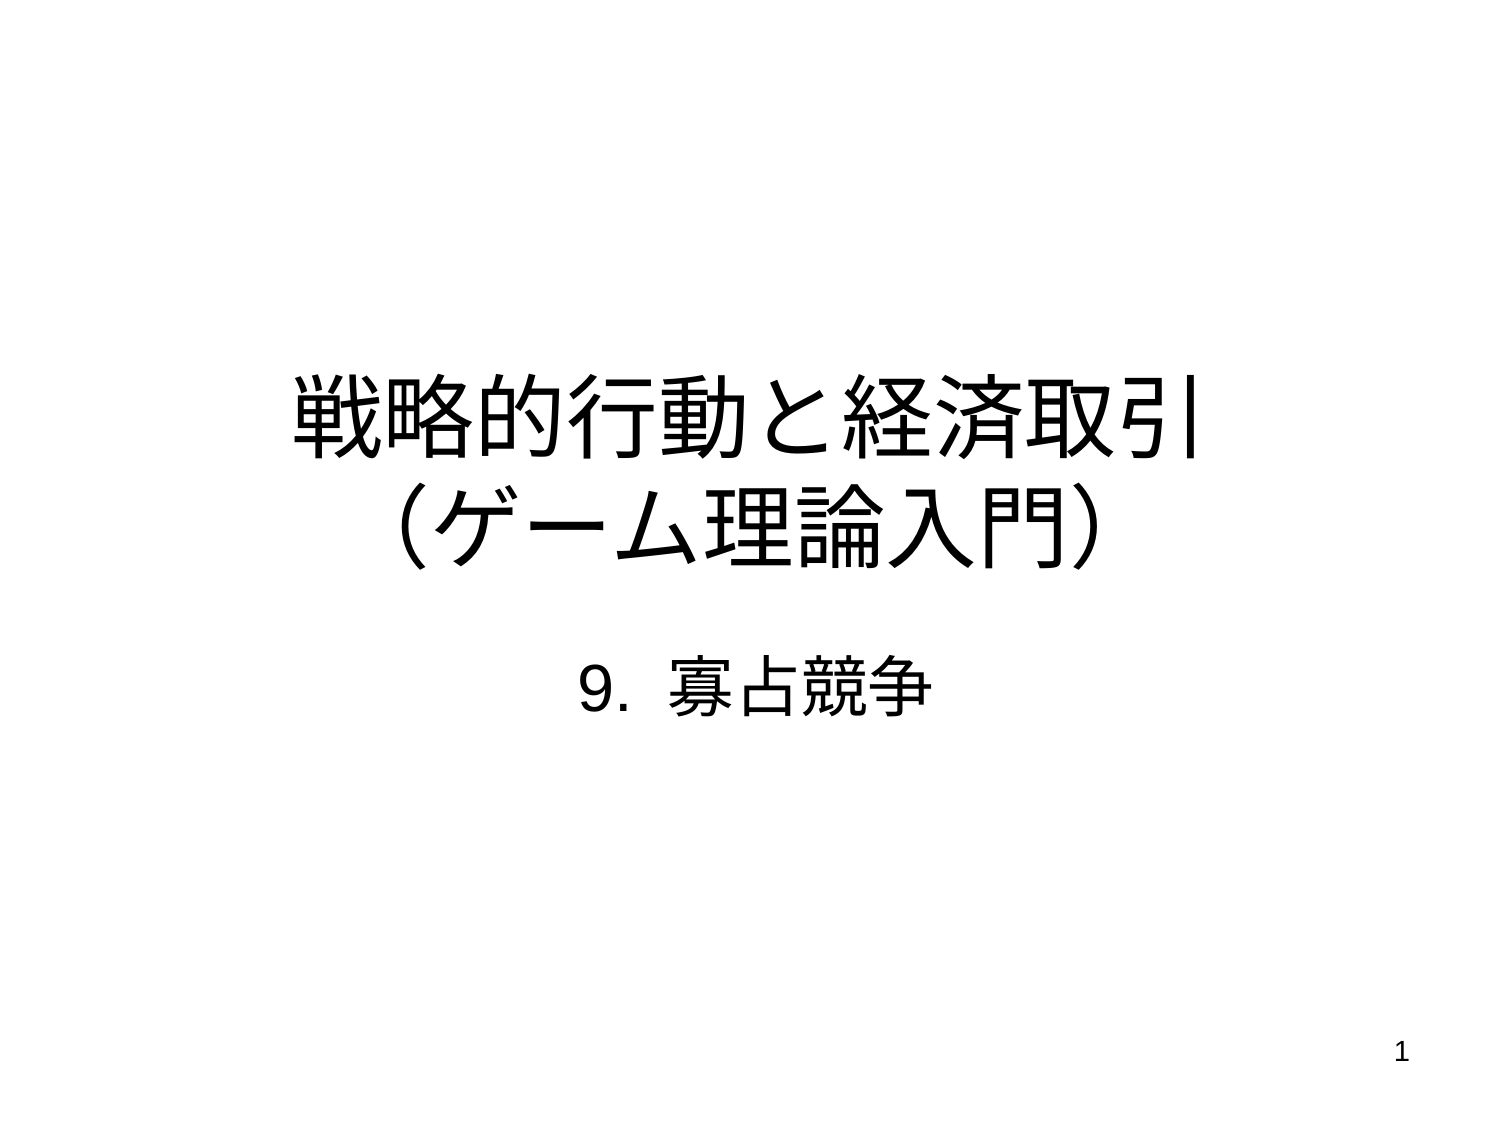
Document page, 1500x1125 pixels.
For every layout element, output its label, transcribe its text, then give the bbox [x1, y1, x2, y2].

title 戦略的行動と経済取引 （ゲーム理論入門） [112, 349, 1388, 591]
subtitle 9. 寡占競争 [200, 637, 1313, 925]
slide_number 1 [1074, 1024, 1426, 1103]
